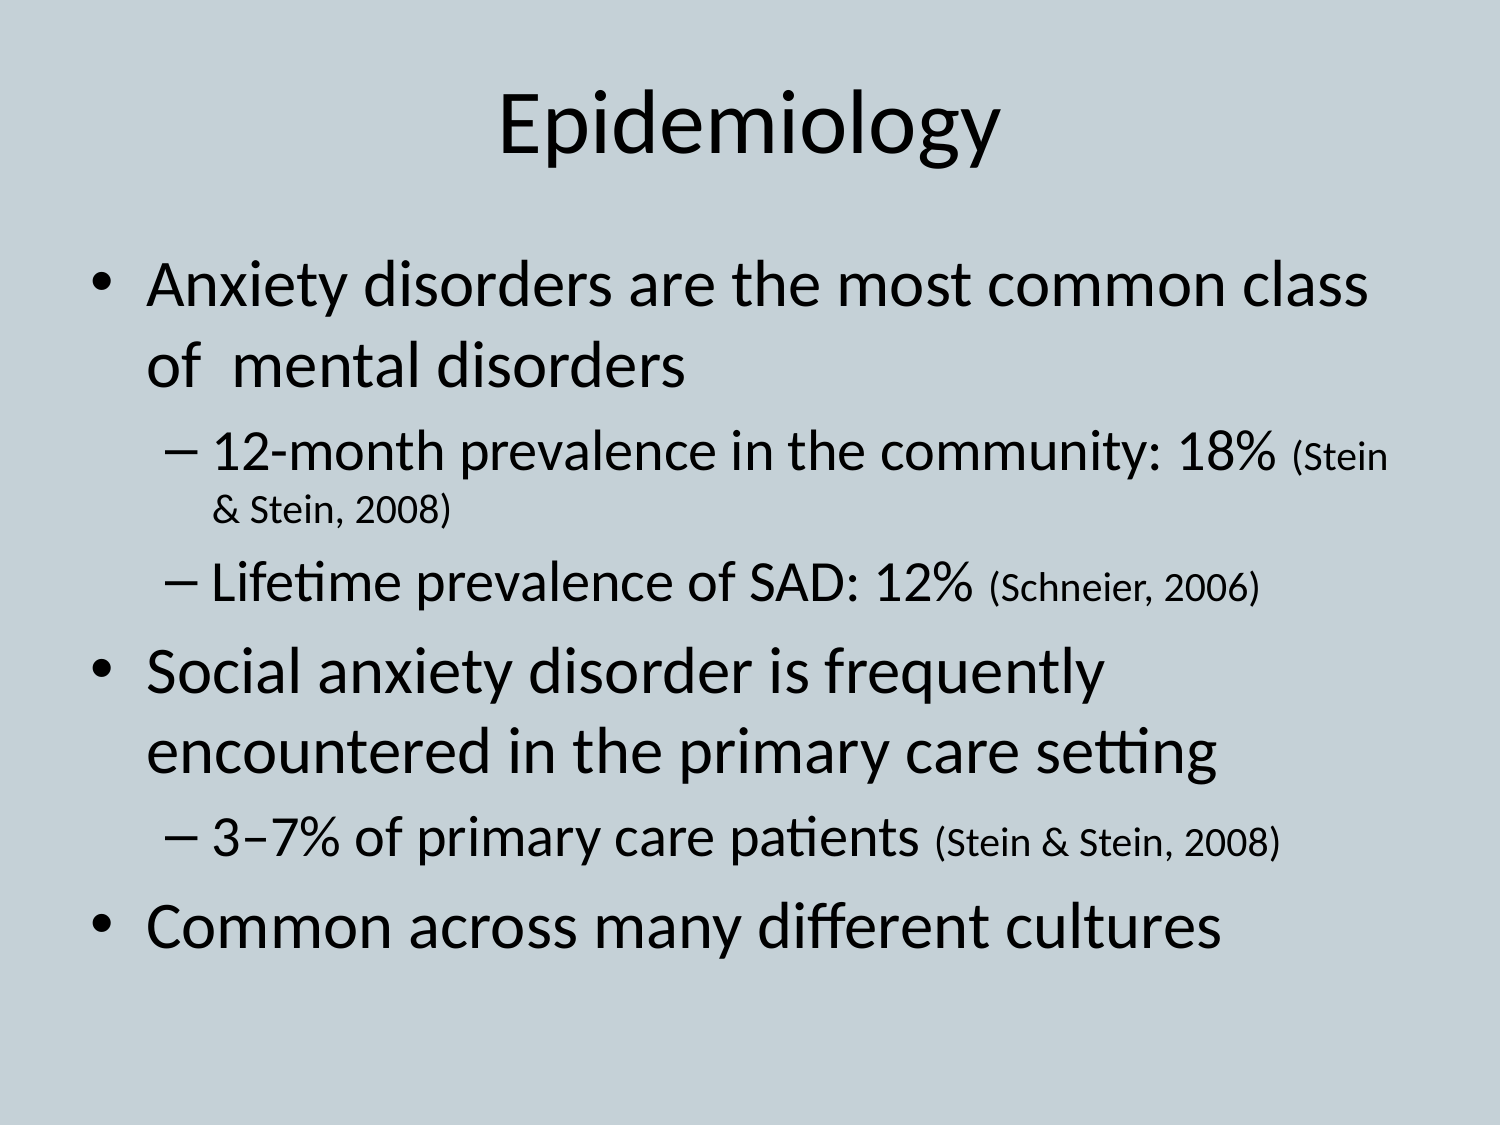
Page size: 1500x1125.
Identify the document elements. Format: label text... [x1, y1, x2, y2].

title Epidemiology [75, 22, 1425, 211]
list Anxiety disorders are the most common class of mental disorders 12-month prevalence in the community: 18% (Stein & Stein, 2008) Lifetime prevalence of SAD: 12% (Schneier, 2006) Social anxiety disorder is frequently encountered in the primary care setting 3–7% of primary care patients (Stein & Stein, 2008) Common across many different cultures [75, 232, 1425, 1061]
